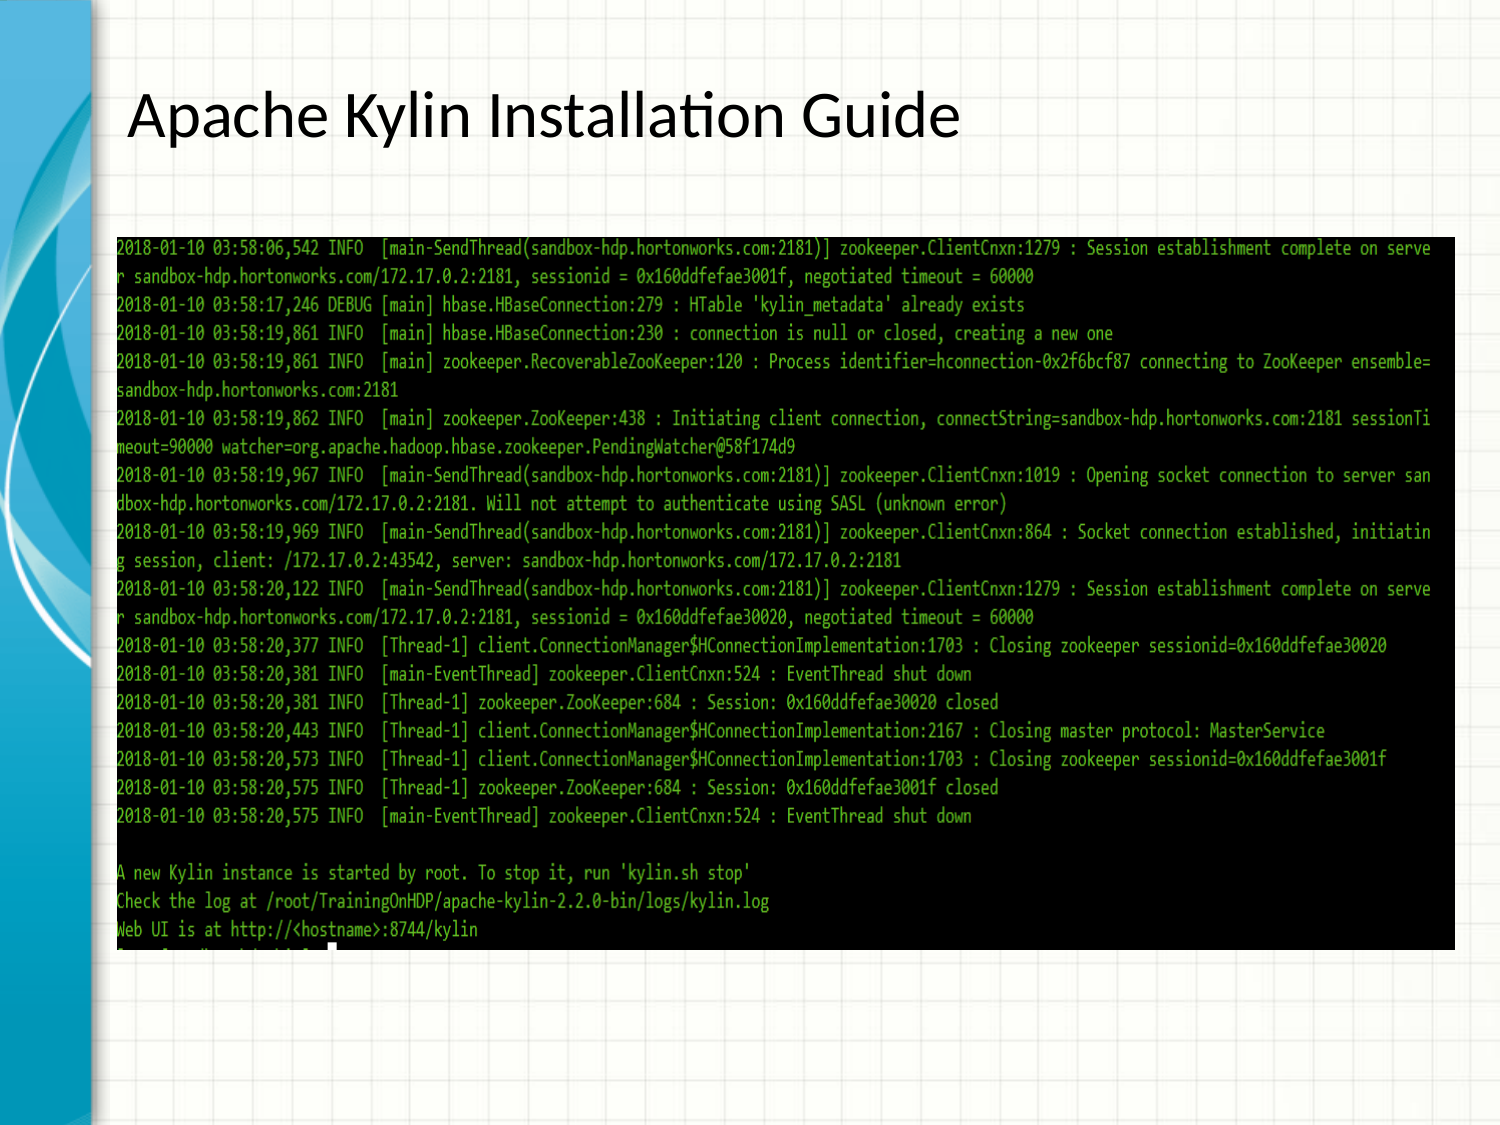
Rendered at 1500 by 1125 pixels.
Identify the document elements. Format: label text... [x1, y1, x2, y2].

picture [0, 0, 1500, 1125]
title Apache Kylin Installation Guide [112, 50, 1438, 173]
